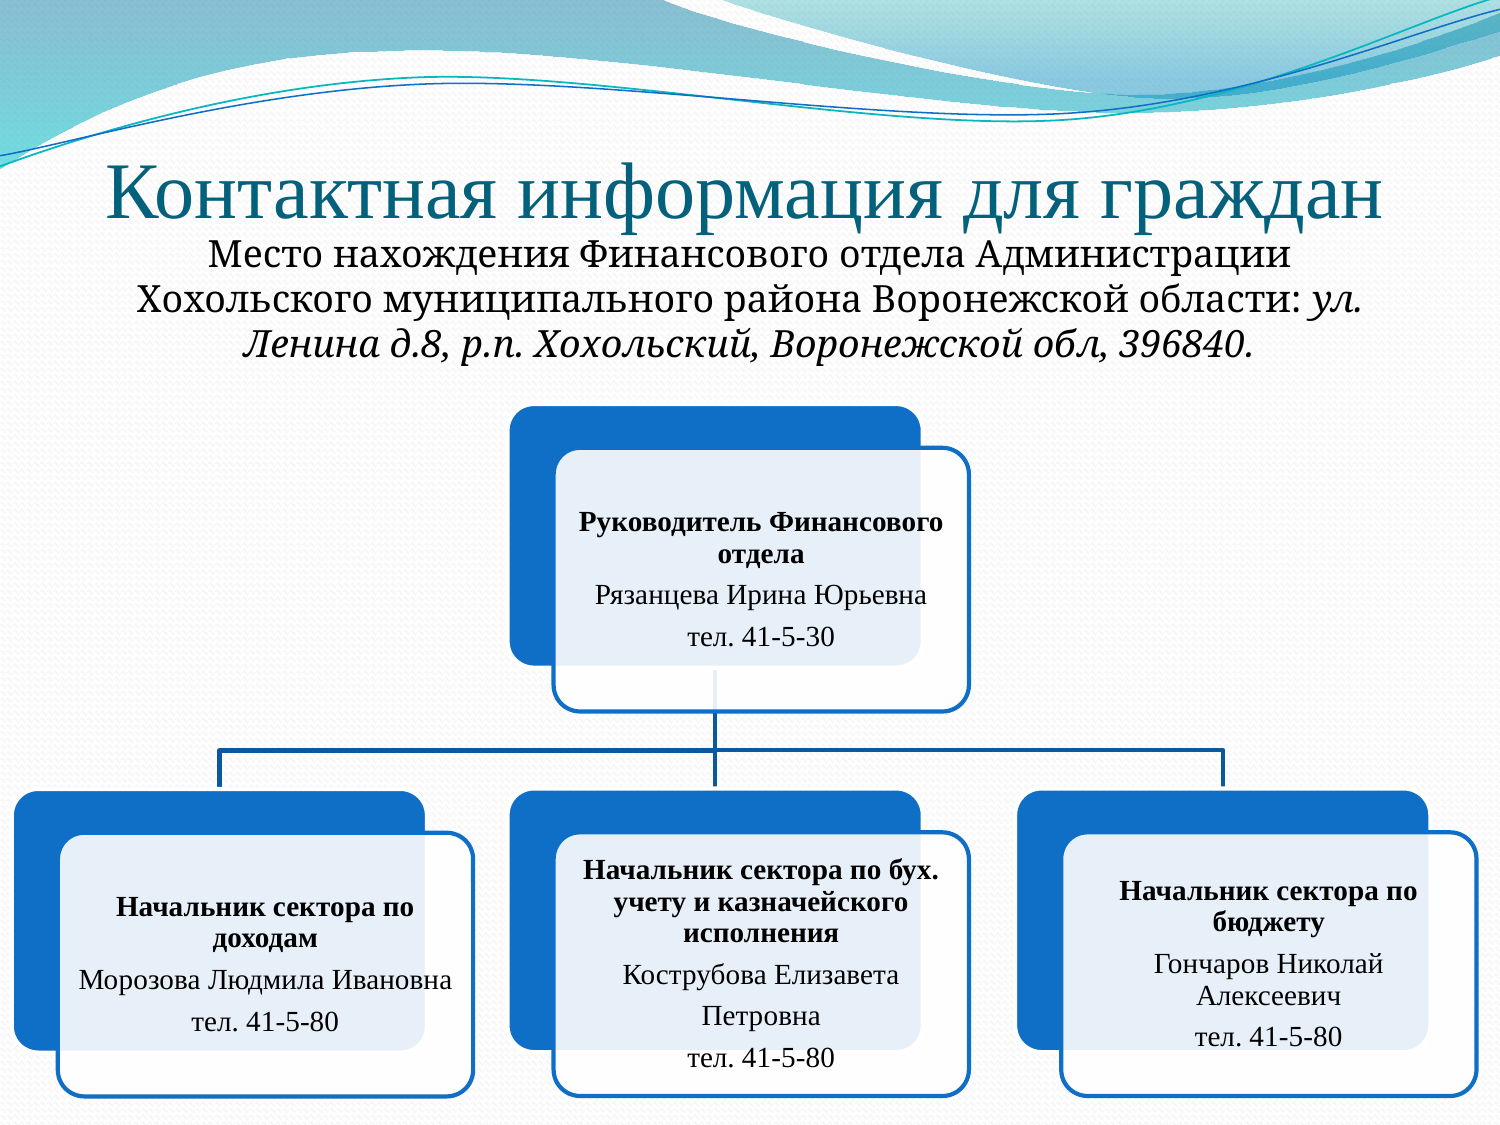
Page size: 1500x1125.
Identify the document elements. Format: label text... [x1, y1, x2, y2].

title Контактная информация для граждан [70, 46, 1421, 235]
list Место нахождения Финансового отдела Администрации Хохольского муниципального района Воронежской области: ул. Ленина д.8, р.п. Хохольский, Воронежской обл, 396840. [75, 222, 1425, 373]
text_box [0, 374, 1477, 1125]
